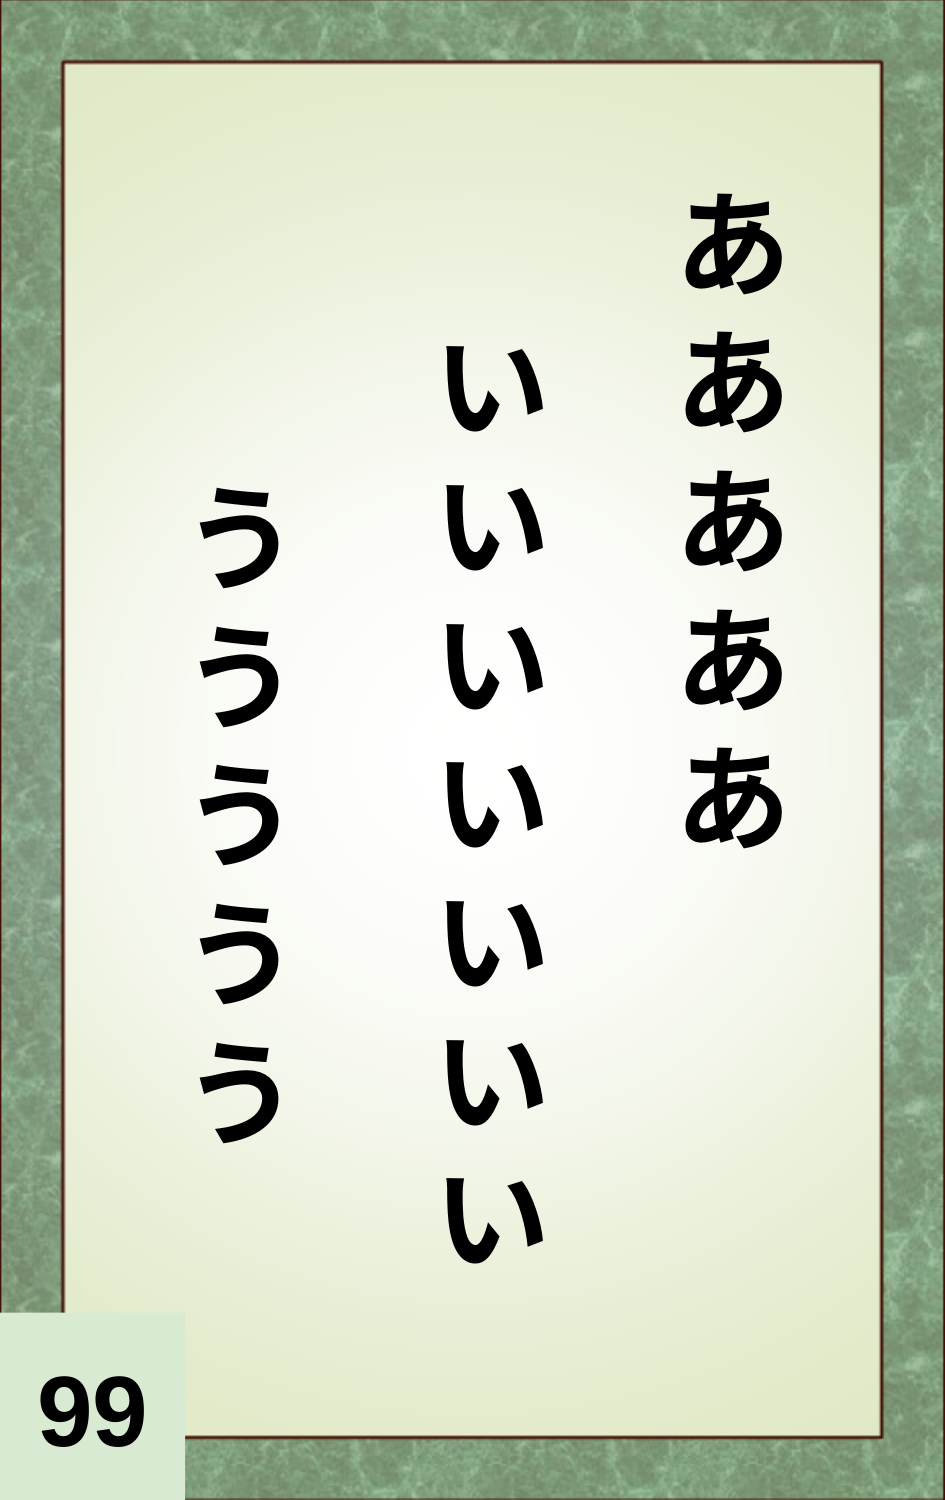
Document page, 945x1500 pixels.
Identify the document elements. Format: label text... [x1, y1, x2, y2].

text_box あああああ [645, 163, 821, 873]
text_box いいいいいいい [404, 306, 581, 1279]
text_box 99 [0, 1312, 186, 1500]
picture [0, 0, 945, 1500]
text_box ううううう [166, 458, 317, 1167]
